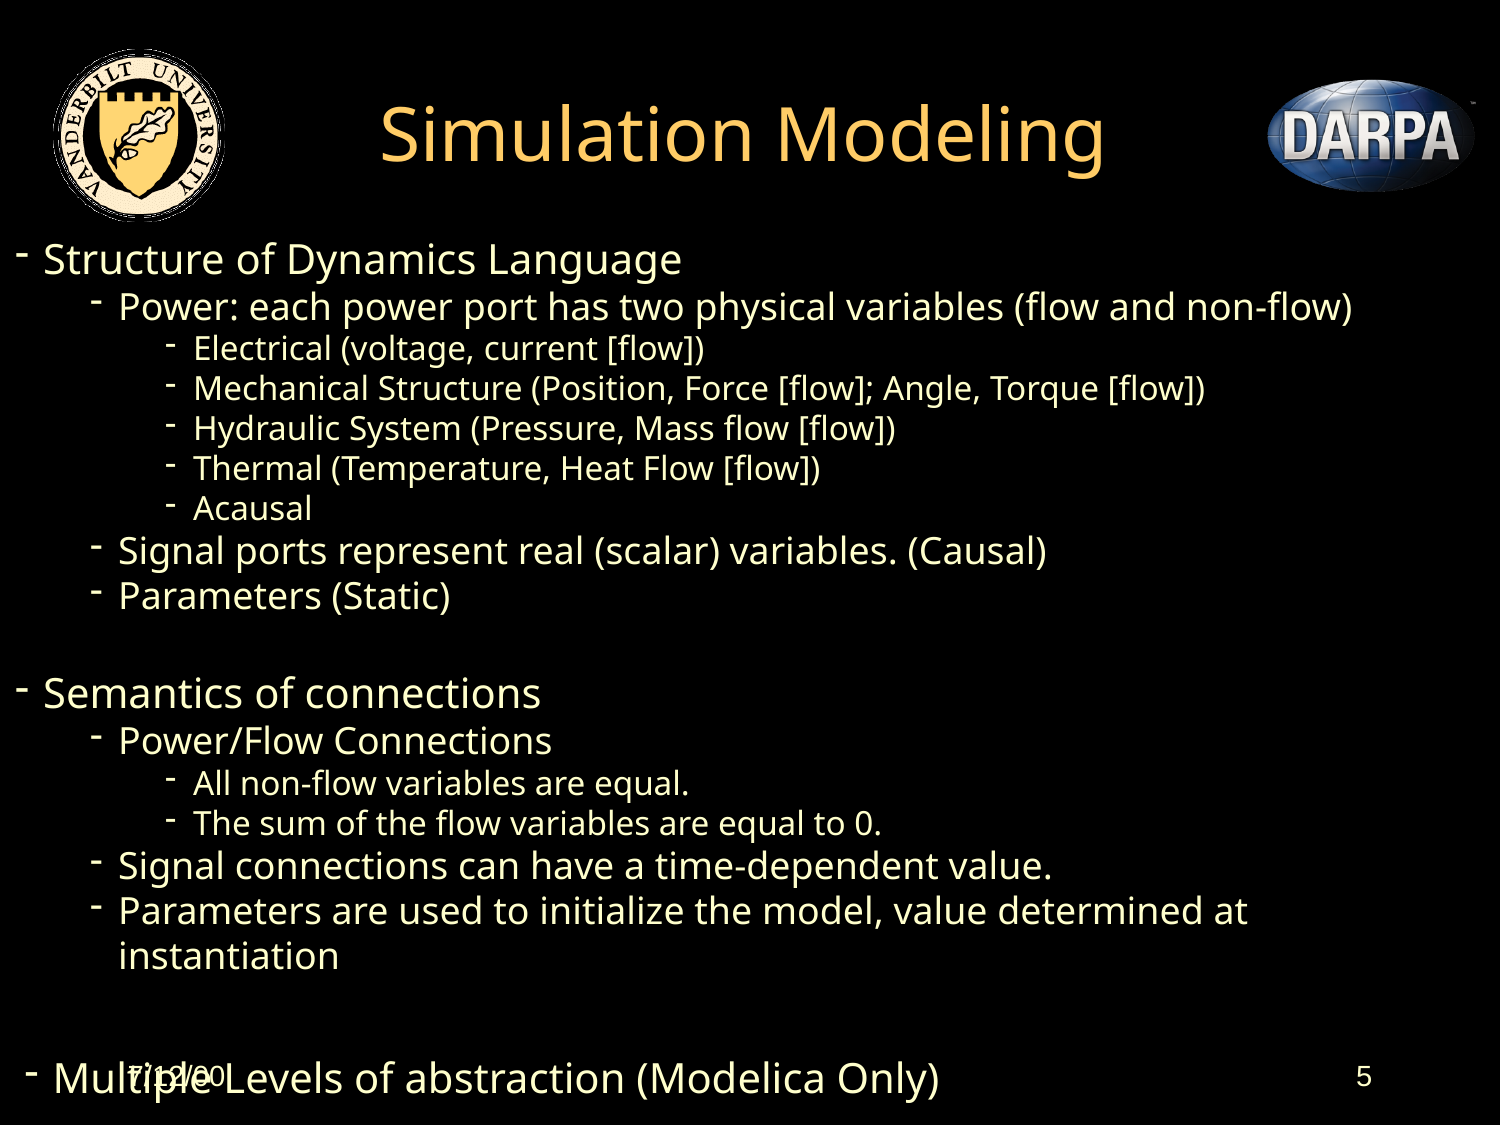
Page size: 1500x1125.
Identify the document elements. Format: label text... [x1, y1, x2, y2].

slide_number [112, 1037, 425, 1113]
list Structure of Dynamics Language Power: each power port has two physical variables (flow and non-flow) Electrical (voltage, current [flow]) Mechanical Structure (Position, Force [flow]; Angle, Torque [flow]) Hydraulic System (Pressure, Mass flow [flow]) Thermal (Temperature, Heat Flow [flow]) Acausal Signal ports represent real (scalar) variables. (Causal) Parameters (Static) Semantics of connections Power/Flow Connections All non-flow variables are equal. The sum of the flow variables are equal to 0. Signal connections can have a time-dependent value. Parameters are used to initialize the model, value determined at instantiation Multiple Levels of abstraction (Modelica Only) [0, 224, 1476, 988]
slide_number 5 [1074, 1037, 1388, 1113]
picture [1264, 77, 1478, 194]
title Simulation Modeling [224, 62, 1263, 201]
picture [53, 49, 225, 222]
